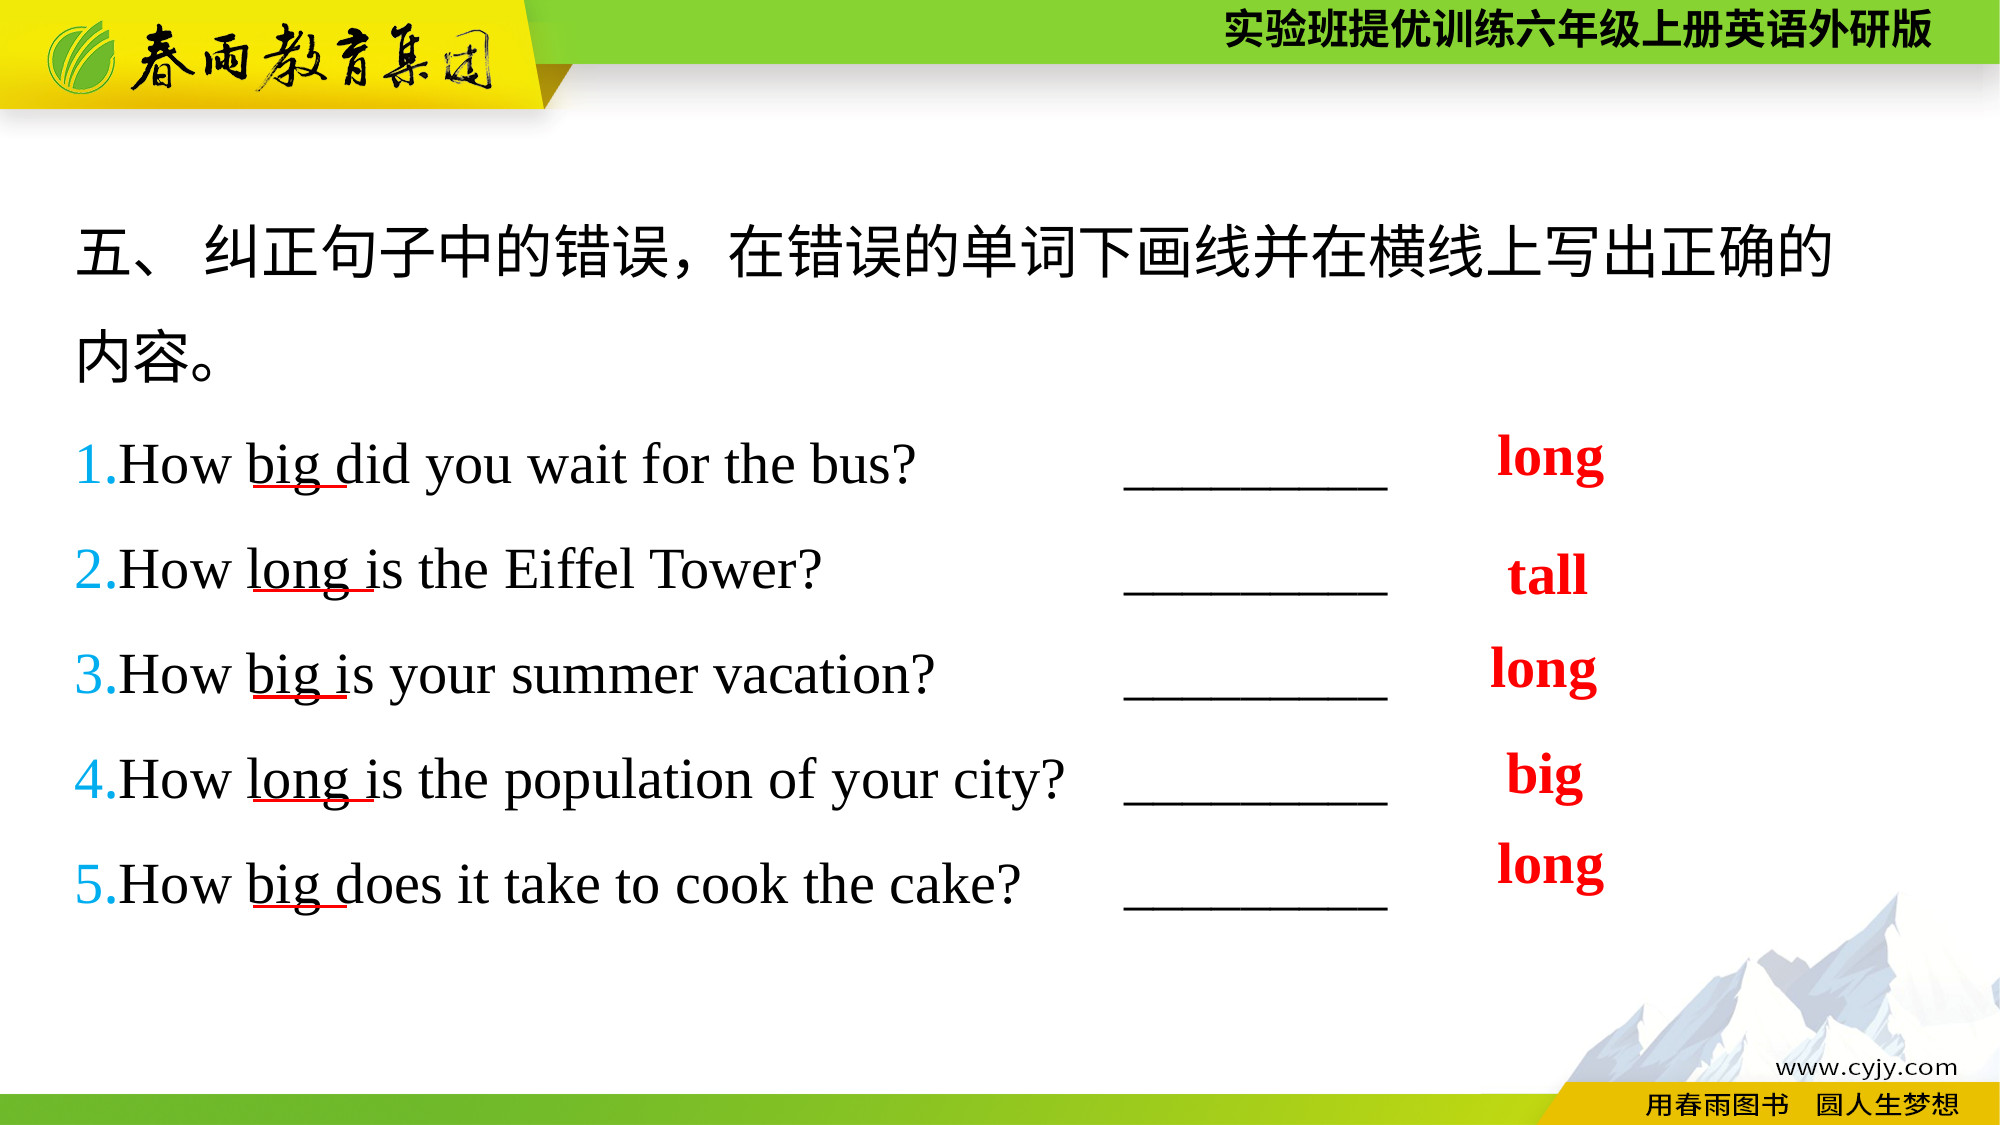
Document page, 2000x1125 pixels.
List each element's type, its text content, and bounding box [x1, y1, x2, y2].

text_box long [1482, 375, 1650, 495]
text_box big [1491, 692, 1623, 813]
text_box long [1482, 818, 1650, 903]
picture [0, 0, 2000, 1125]
text_box tall [1493, 493, 1625, 586]
list 五、 纠正句子中的错误，在错误的单词下画线并在横线上写出正确的 内容。 1.How big did you wait for the bus? _________ 2.How long is the Eiffel Tower? _________ 3.How big is your summer vacation? _________ 4.How long is the population of your city? _________ 5.How big does it take to cook the cake? _________ [59, 172, 1944, 917]
text_box long [1475, 586, 1631, 707]
